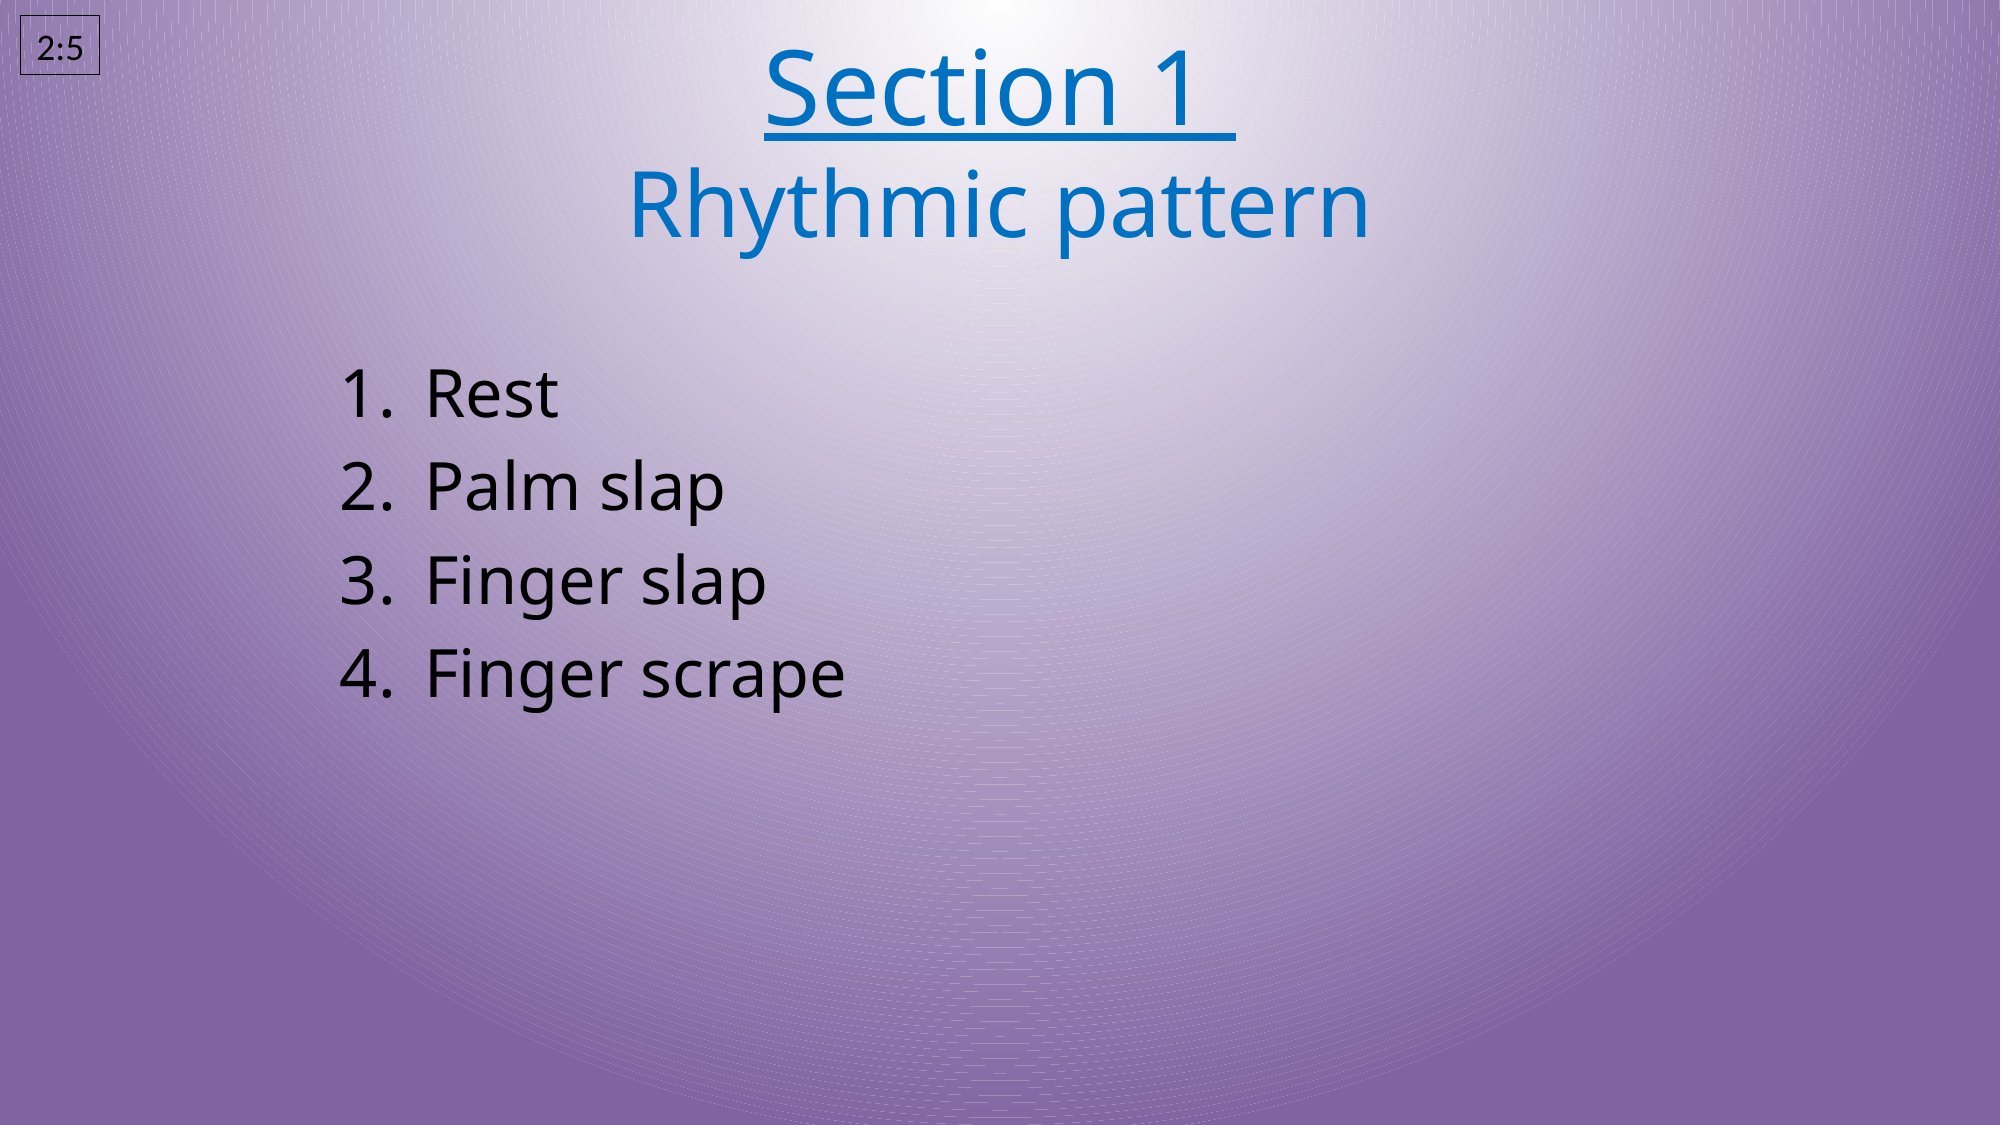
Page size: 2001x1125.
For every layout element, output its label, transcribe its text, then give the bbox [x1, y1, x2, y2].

title Section 1 Rhythmic pattern [99, 45, 1900, 233]
list Rest Palm slap Finger slap Finger scrape [324, 343, 1000, 788]
text_box 2:5 [20, 15, 100, 75]
